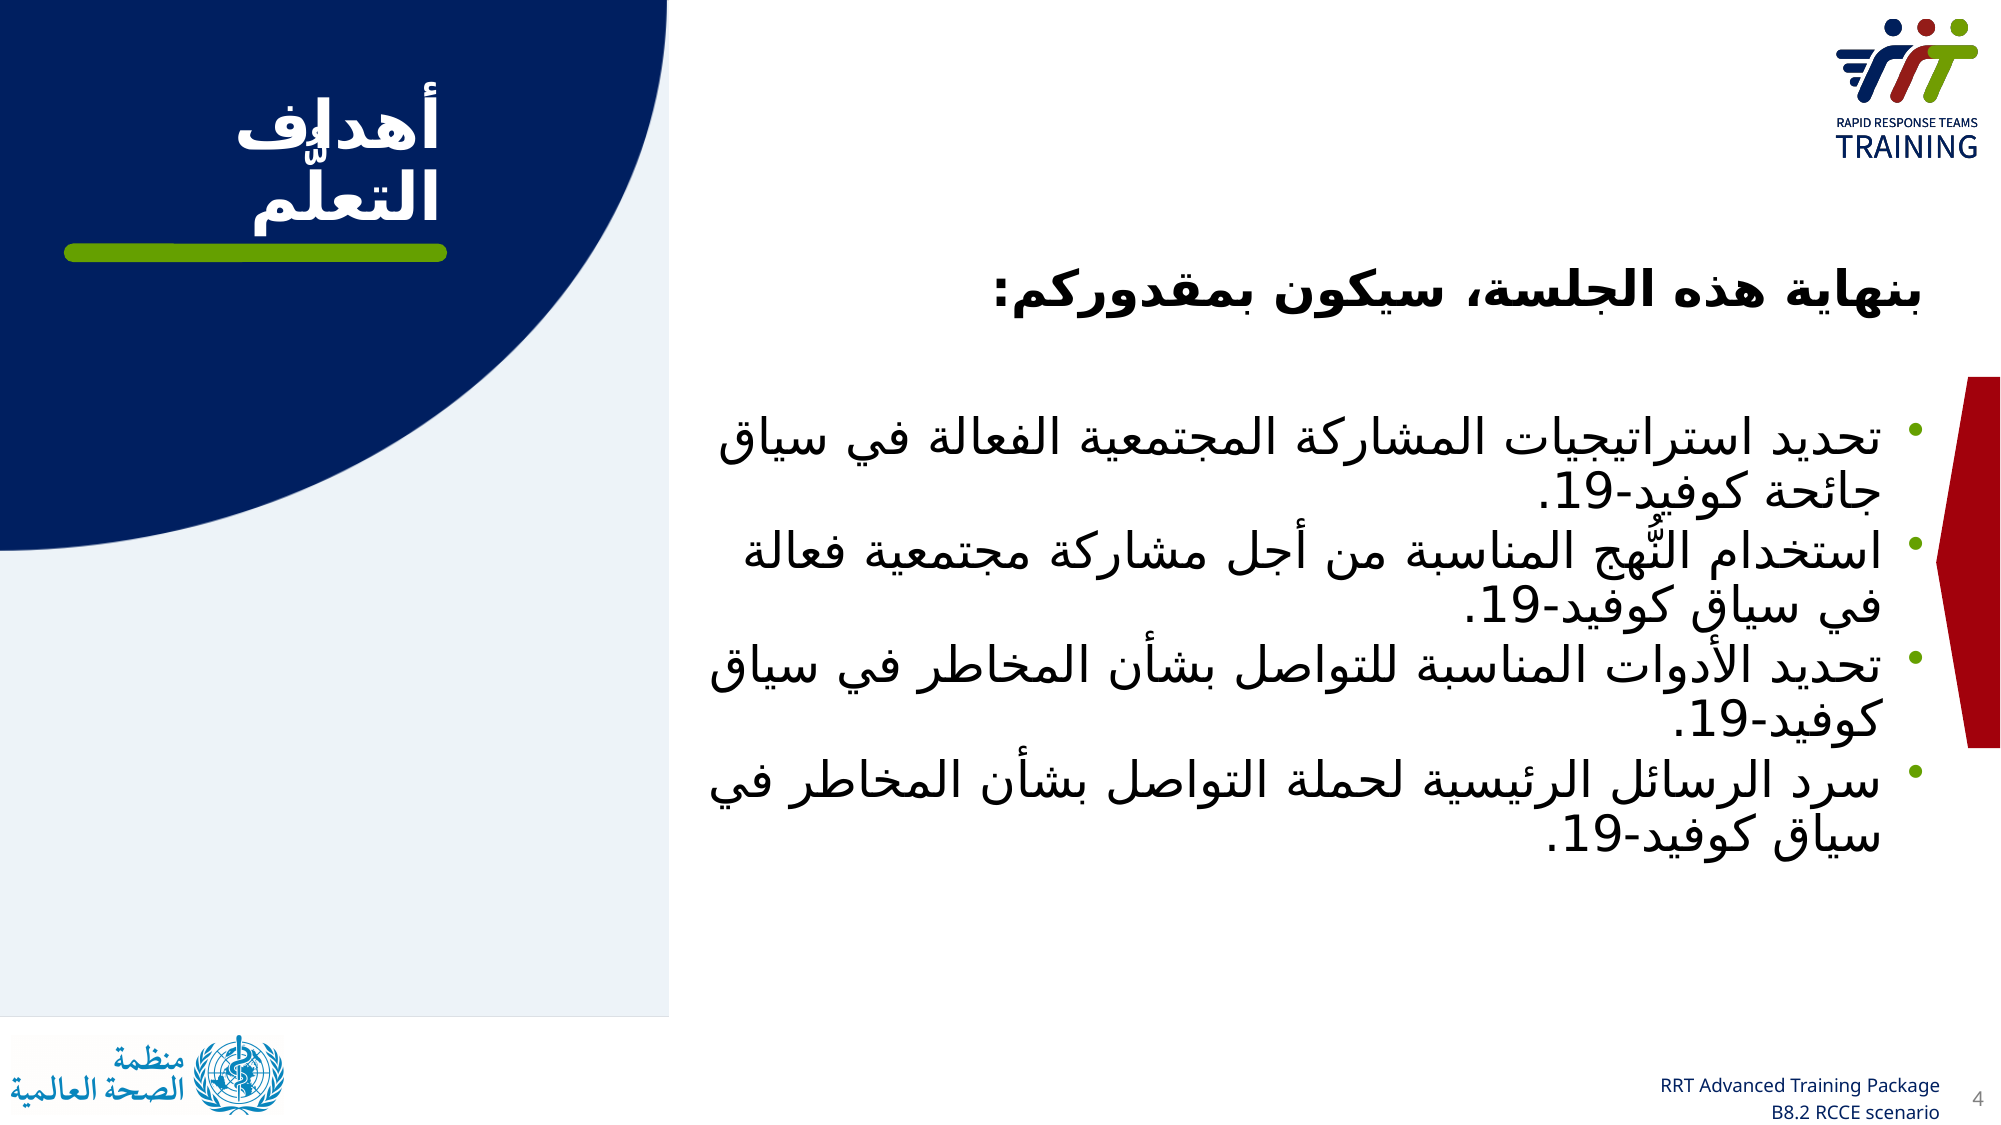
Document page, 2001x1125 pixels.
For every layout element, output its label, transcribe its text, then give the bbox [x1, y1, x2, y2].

picture [241, 1050, 247, 1059]
title أهداف التعلُّم [53, 96, 444, 236]
picture [11, 1035, 284, 1115]
list بنهاية هذه الجلسة، سيكون بمقدوركم: تحديد استراتيجيات المشاركة المجتمعية الفعالة في سياق جائحة كوفيد-19. استخدام النُّهج المناسبة من أجل مشاركة مجتمعية فعالة في سياق كوفيد-19. تحديد الأدوات المناسبة للتواصل بشأن المخاطر في سياق كوفيد-19. سرد الرسائل الرئيسية لحملة التواصل بشأن المخاطر في سياق كوفيد-19. [697, 183, 1934, 942]
picture [0, 0, 669, 1018]
picture [1835, 19, 1978, 167]
